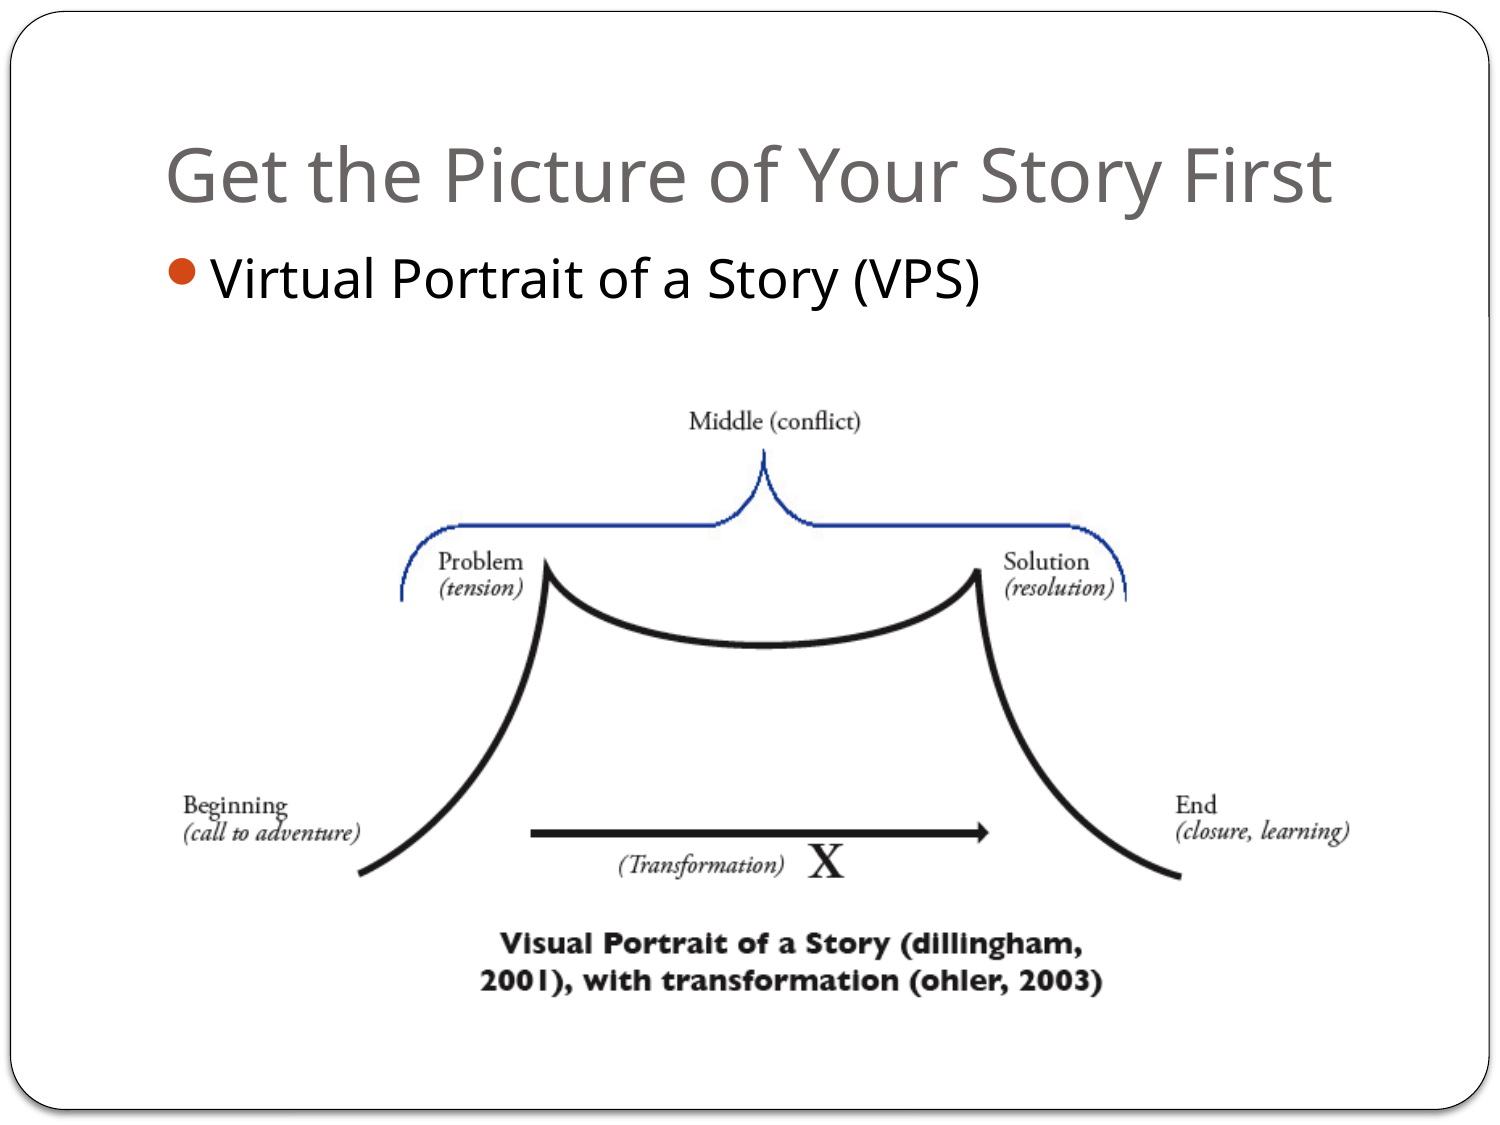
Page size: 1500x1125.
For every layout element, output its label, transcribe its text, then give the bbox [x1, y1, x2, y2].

picture [74, 362, 1426, 1078]
list Virtual Portrait of a Story (VPS) [150, 237, 1425, 361]
title Get the Picture of Your Story First [150, 45, 1425, 233]
